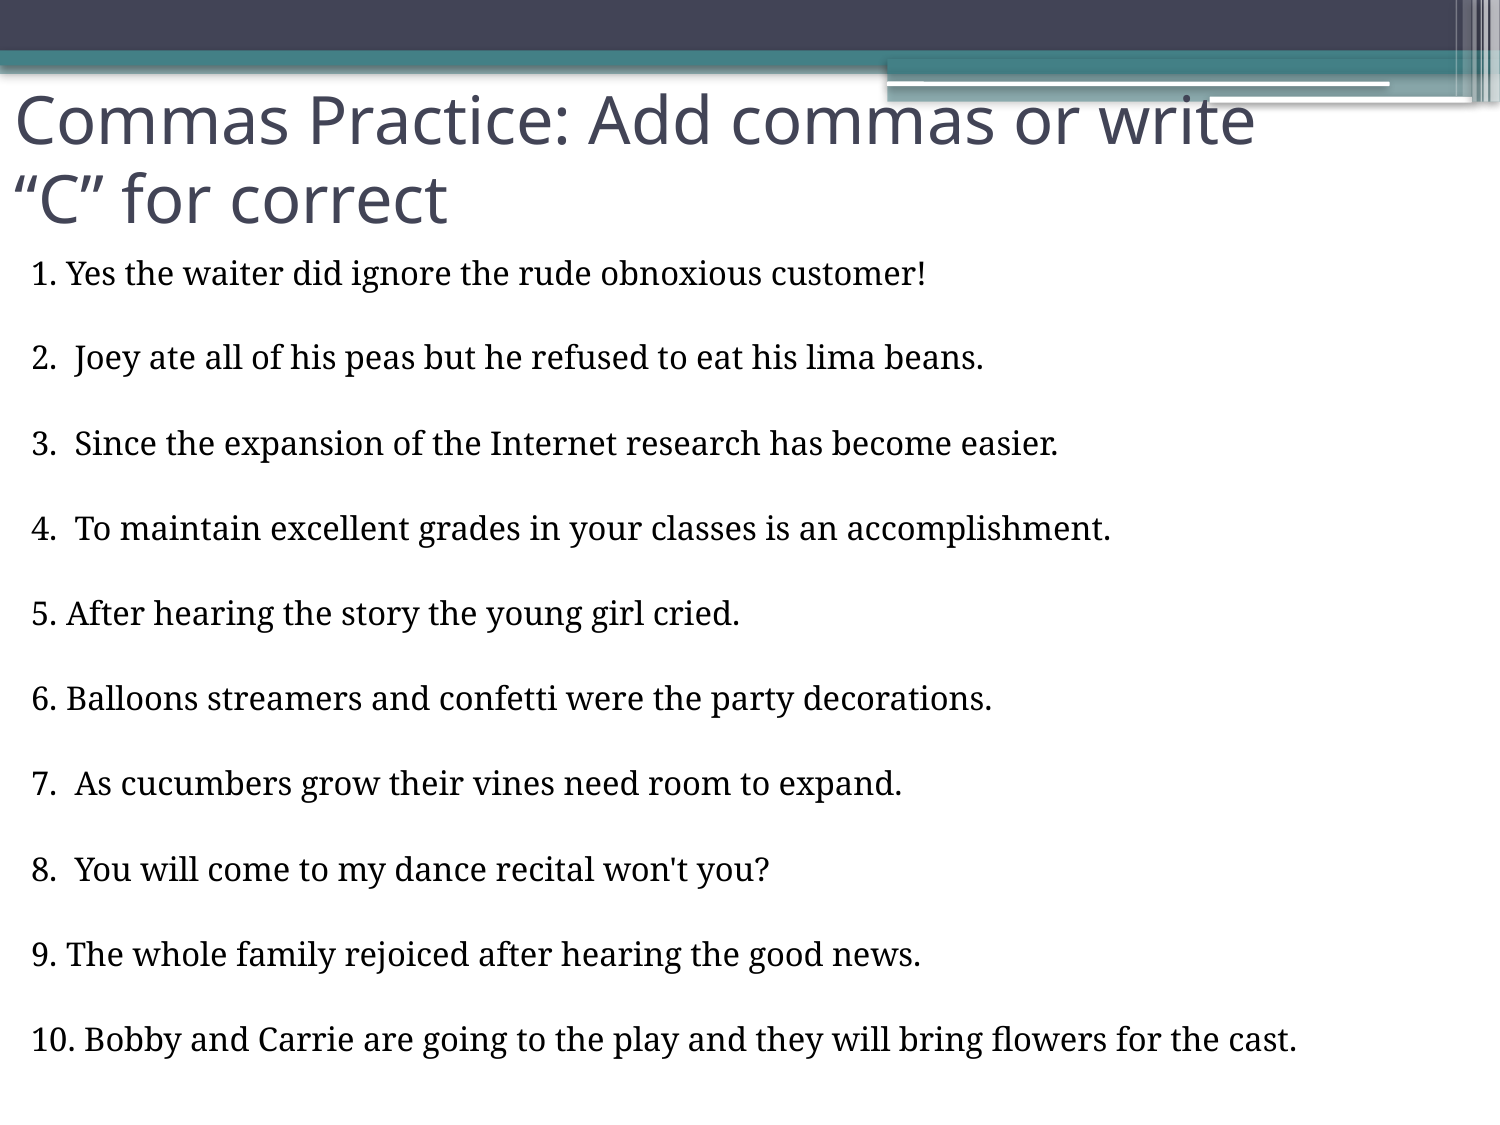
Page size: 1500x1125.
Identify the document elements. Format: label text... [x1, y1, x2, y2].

list 1. Yes the waiter did ignore the rude obnoxious customer! 2. Joey ate all of his peas but he refused to eat his lima beans. 3. Since the expansion of the Internet research has become easier. 4. To maintain excellent grades in your classes is an accomplishment. 5. After hearing the story the young girl cried. 6. Balloons streamers and confetti were the party decorations. 7. As cucumbers grow their vines need room to expand. 8. You will come to my dance recital won't you? 9. The whole family rejoiced after hearing the good news. 10. Bobby and Carrie are going to the play and they will bring flowers for the cast. [0, 244, 1472, 1079]
title Commas Practice: Add commas or write “C” for correct [0, 69, 1350, 244]
